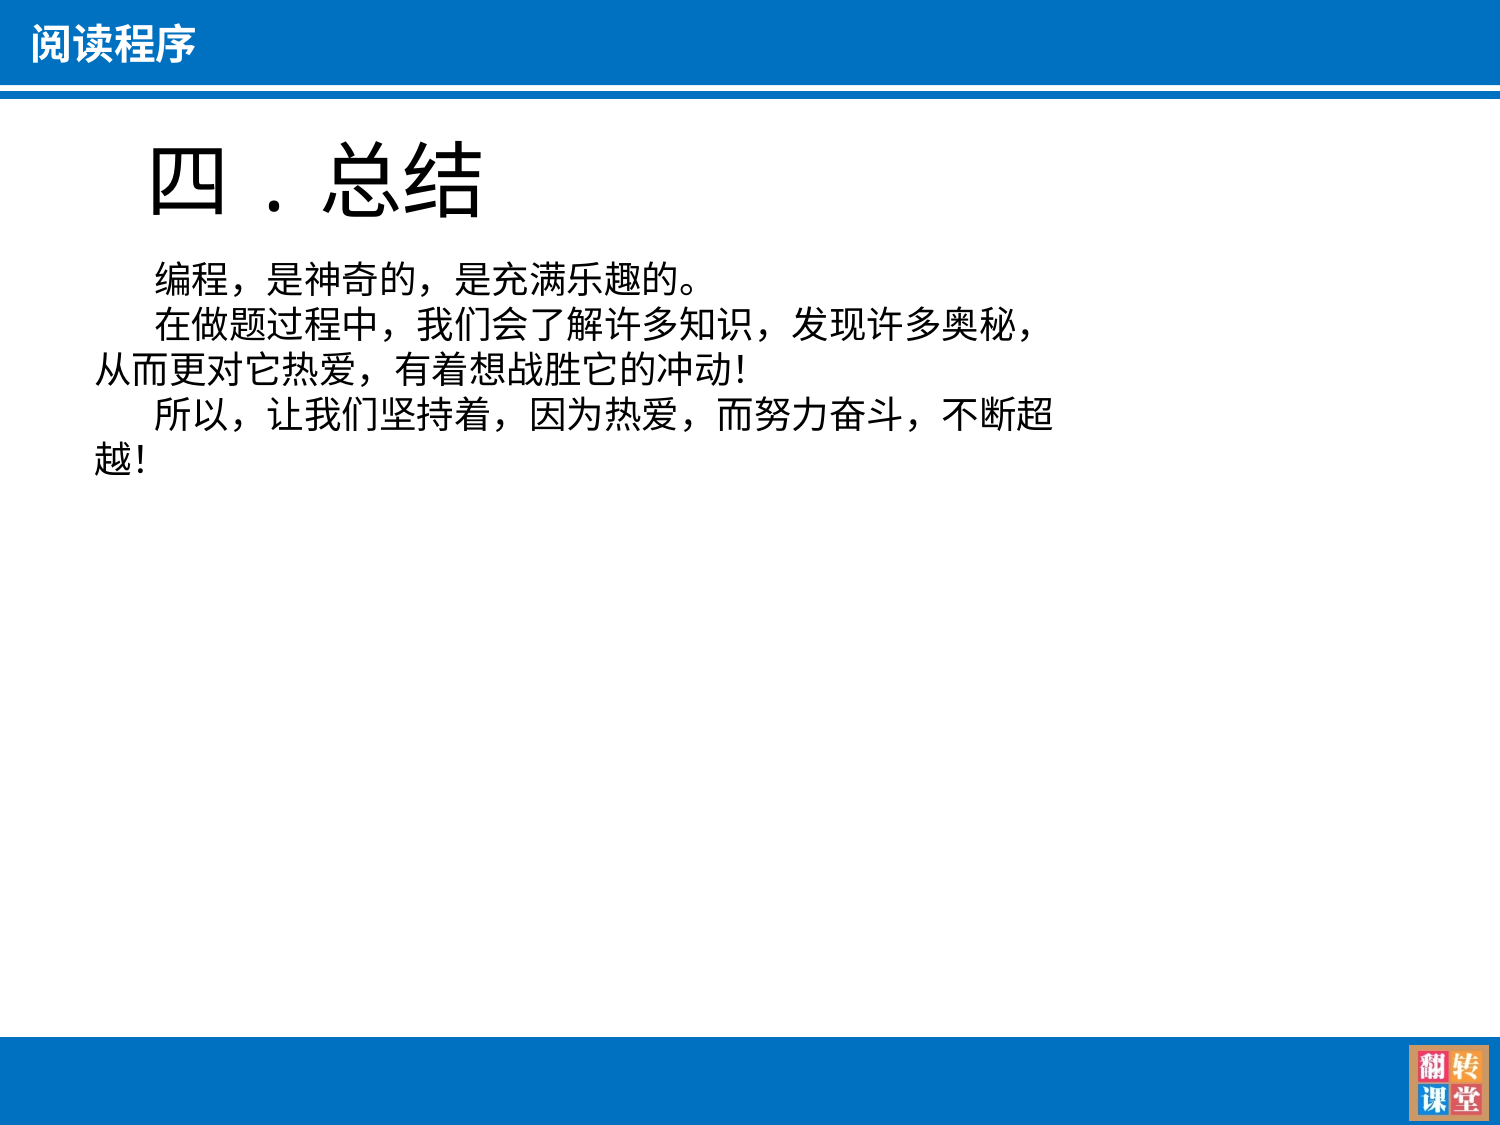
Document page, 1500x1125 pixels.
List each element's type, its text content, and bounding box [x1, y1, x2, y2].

title 四.总结 [29, 119, 603, 237]
text_box [0, 91, 1500, 99]
text_box [0, 0, 1500, 86]
text_box [0, 1036, 1500, 1125]
picture [1409, 1045, 1489, 1121]
text_box 阅读程序 [15, 10, 776, 76]
text_box 编程，是神奇的，是充满乐趣的。 在做题过程中，我们会了解许多知识，发现许多奥秘，从而更对它热爱，有着想战胜它的冲动！ 所以，让我们坚持着，因为热爱，而努力奋斗，不断超越！ [79, 248, 1072, 489]
